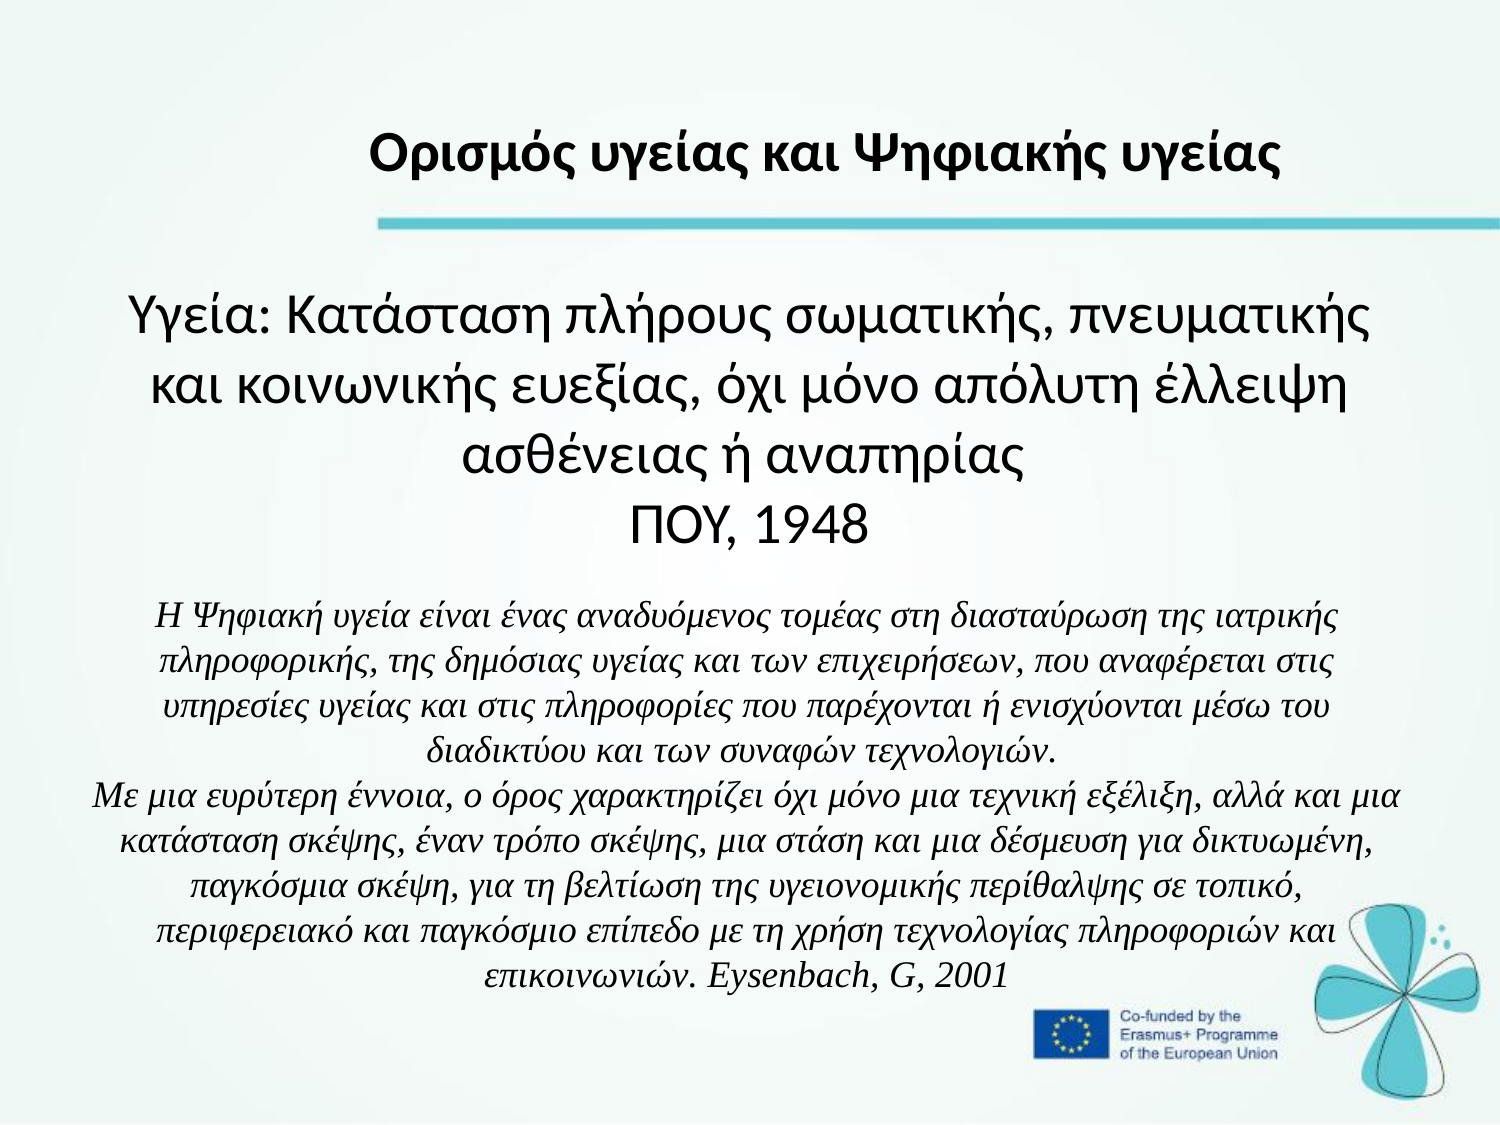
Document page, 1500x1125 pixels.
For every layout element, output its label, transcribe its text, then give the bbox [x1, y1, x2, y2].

picture [0, 0, 1500, 1125]
text_box Η Ψηφιακή υγεία είναι ένας αναδυόμενος τομέας στη διασταύρωση της ιατρικής πληροφορικής, της δημόσιας υγείας και των επιχειρήσεων, που αναφέρεται στις υπηρεσίες υγείας και στις πληροφορίες που παρέχονται ή ενισχύονται μέσω του διαδικτύου και των συναφών τεχνολογιών. Με μια ευρύτερη έννοια, ο όρος χαρακτηρίζει όχι μόνο μια τεχνική εξέλιξη, αλλά και μια κατάσταση σκέψης, έναν τρόπο σκέψης, μια στάση και μια δέσμευση για δικτυωμένη, παγκόσμια σκέψη, για τη βελτίωση της υγειονομικής περίθαλψης σε τοπικό, περιφερειακό και παγκόσμιο επίπεδο με τη χρήση τεχνολογίας πληροφοριών και επικοινωνιών. Eysenbach, G, 2001 [76, 582, 1418, 1003]
text_box Υγεία: Κατάσταση πλήρους σωματικής, πνευματικής και κοινωνικής ευεξίας, όχι μόνο απόλυτη έλλειψη ασθένειας ή αναπηρίας ΠΟΥ, 1948 [112, 268, 1388, 563]
text_box Ορισμός υγείας και Ψηφιακής υγείας [354, 105, 1418, 191]
